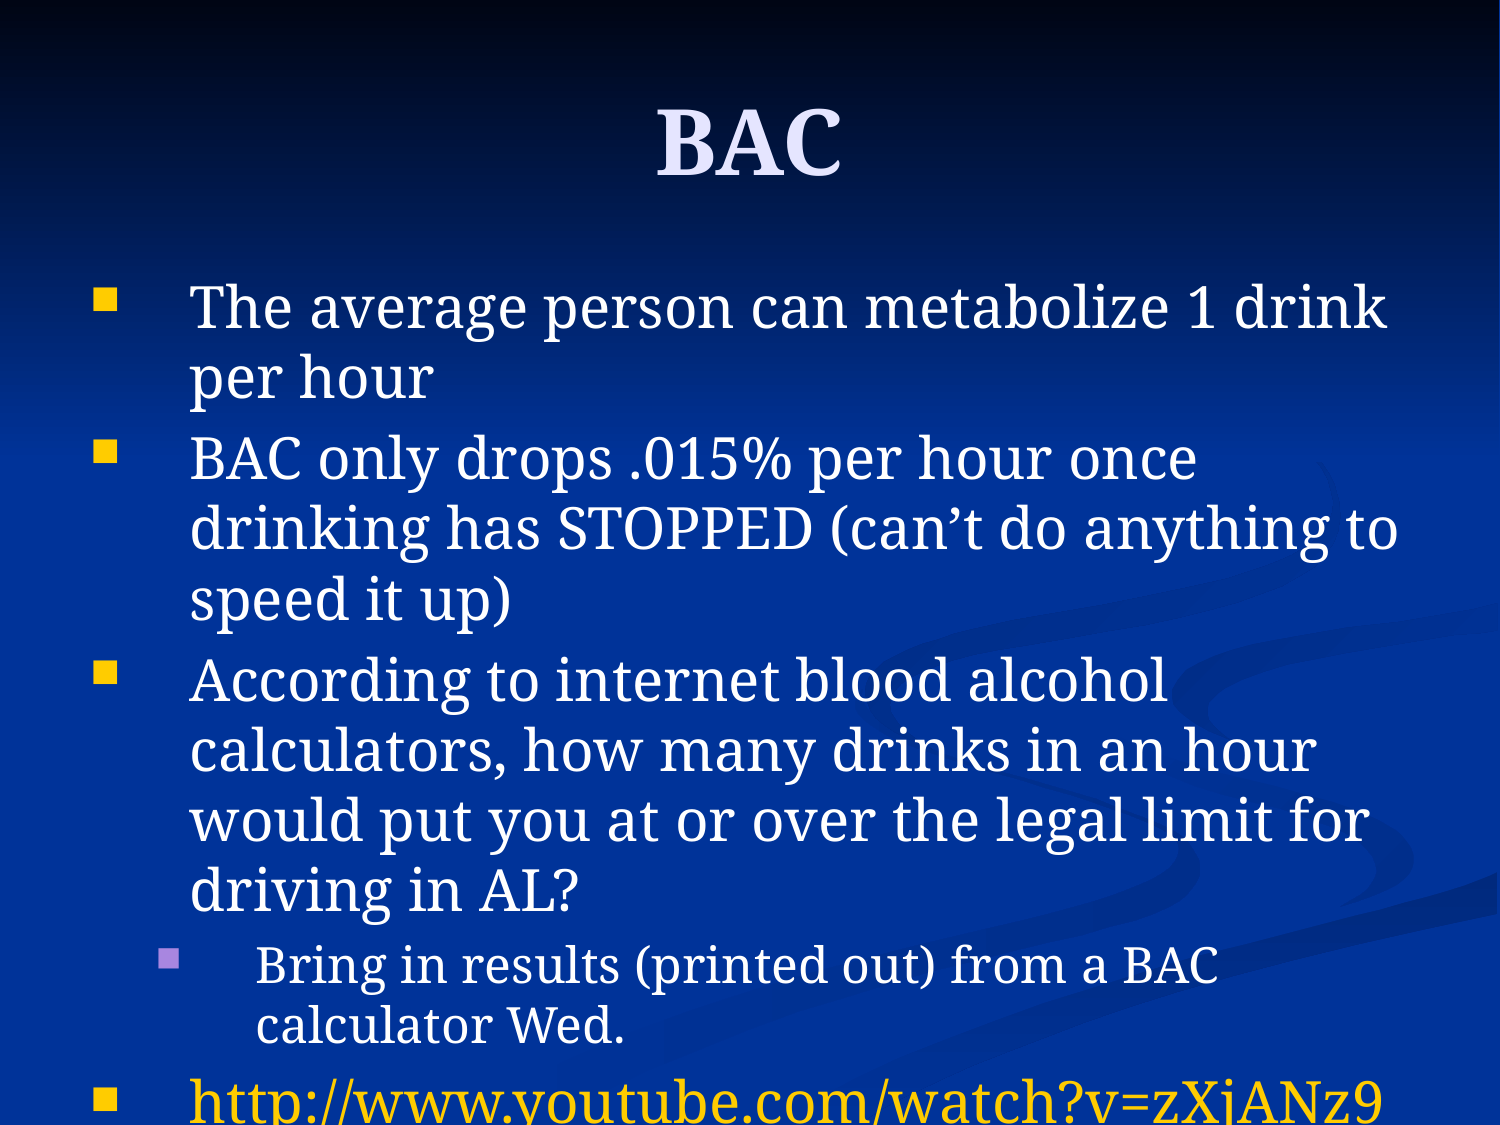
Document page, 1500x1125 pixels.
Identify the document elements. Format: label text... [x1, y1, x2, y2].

title BAC [74, 44, 1426, 233]
list The average person can metabolize 1 drink per hour BAC only drops .015% per hour once drinking has STOPPED (can’t do anything to speed it up) According to internet blood alcohol calculators, how many drinks in an hour would put you at or over the legal limit for driving in AL? Bring in results (printed out) from a BAC calculator Wed. http://www.youtube.com/watch?v=zXjANz9r5F0 Go to 6:10 [74, 262, 1426, 1006]
